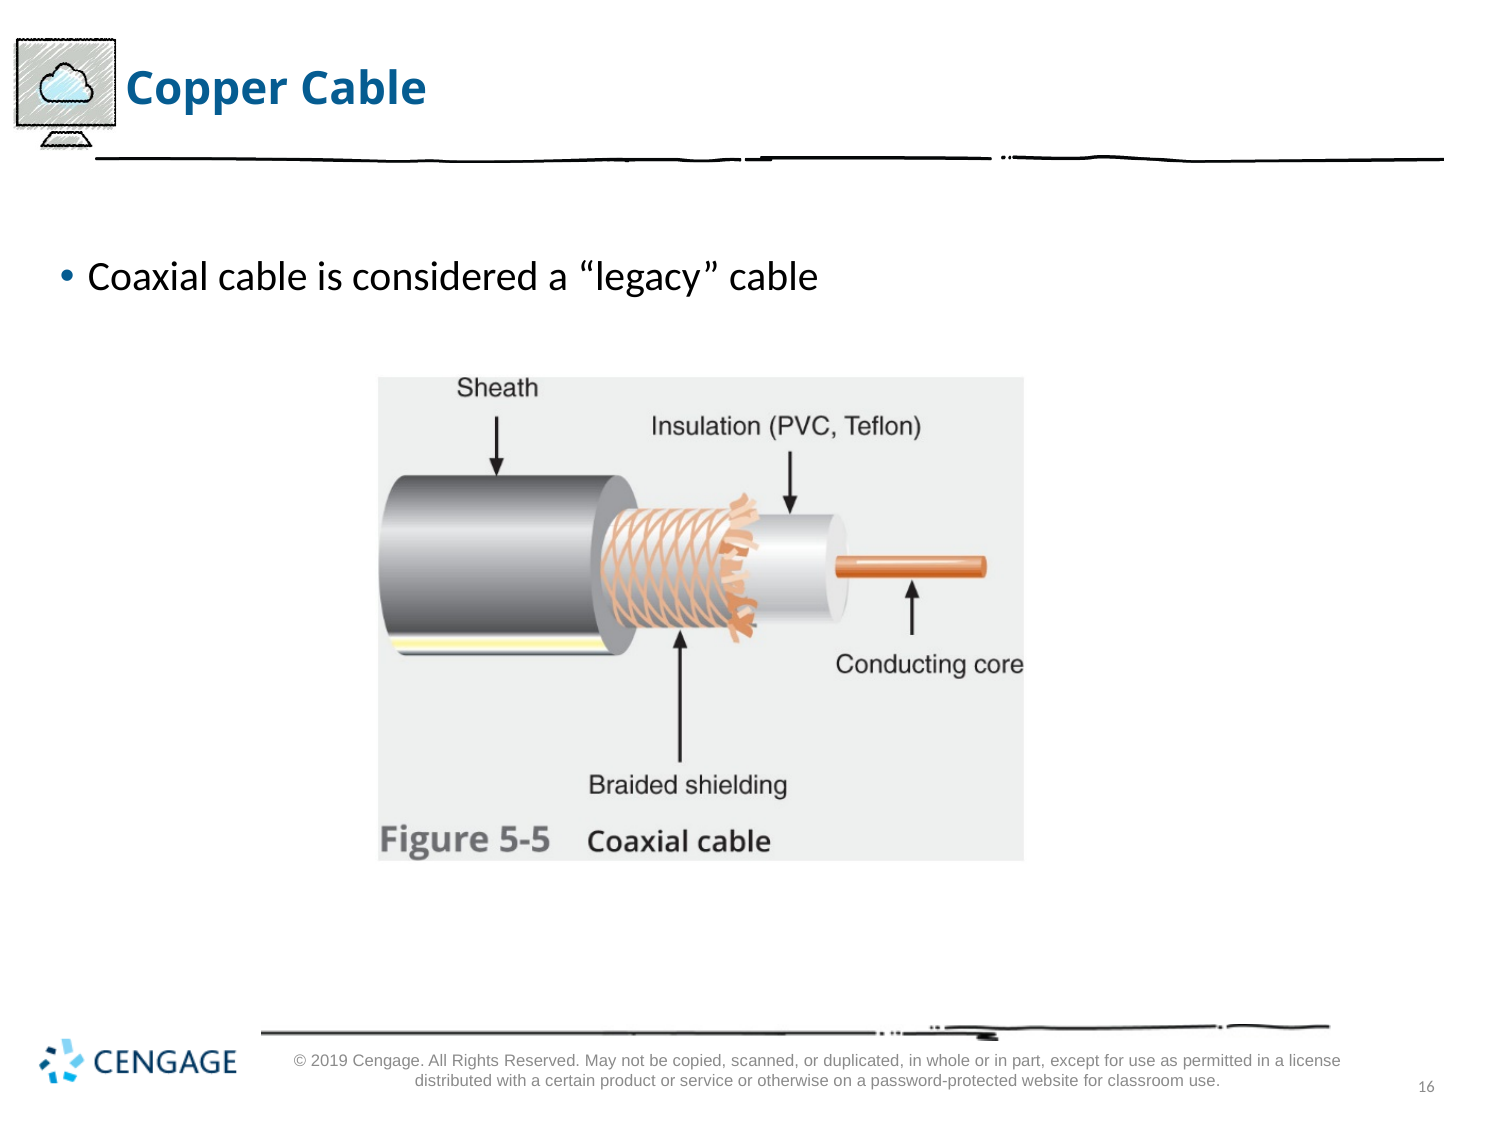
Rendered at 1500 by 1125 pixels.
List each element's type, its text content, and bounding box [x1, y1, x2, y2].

picture [95, 155, 1444, 163]
picture [19, 1025, 249, 1096]
picture [261, 1024, 1331, 1041]
footer © 2019 Cengage. All Rights Reserved. May not be copied, scanned, or duplicated, in whole or in part, except for use as permitted in a license distributed with a certain product or service or otherwise on a password-protected website for classroom use. [262, 1050, 1375, 1091]
list Coaxial cable is considered a “legacy” cable [59, 252, 850, 301]
picture [13, 36, 117, 151]
title Copper Cable [125, 66, 1442, 116]
picture [374, 374, 1027, 864]
